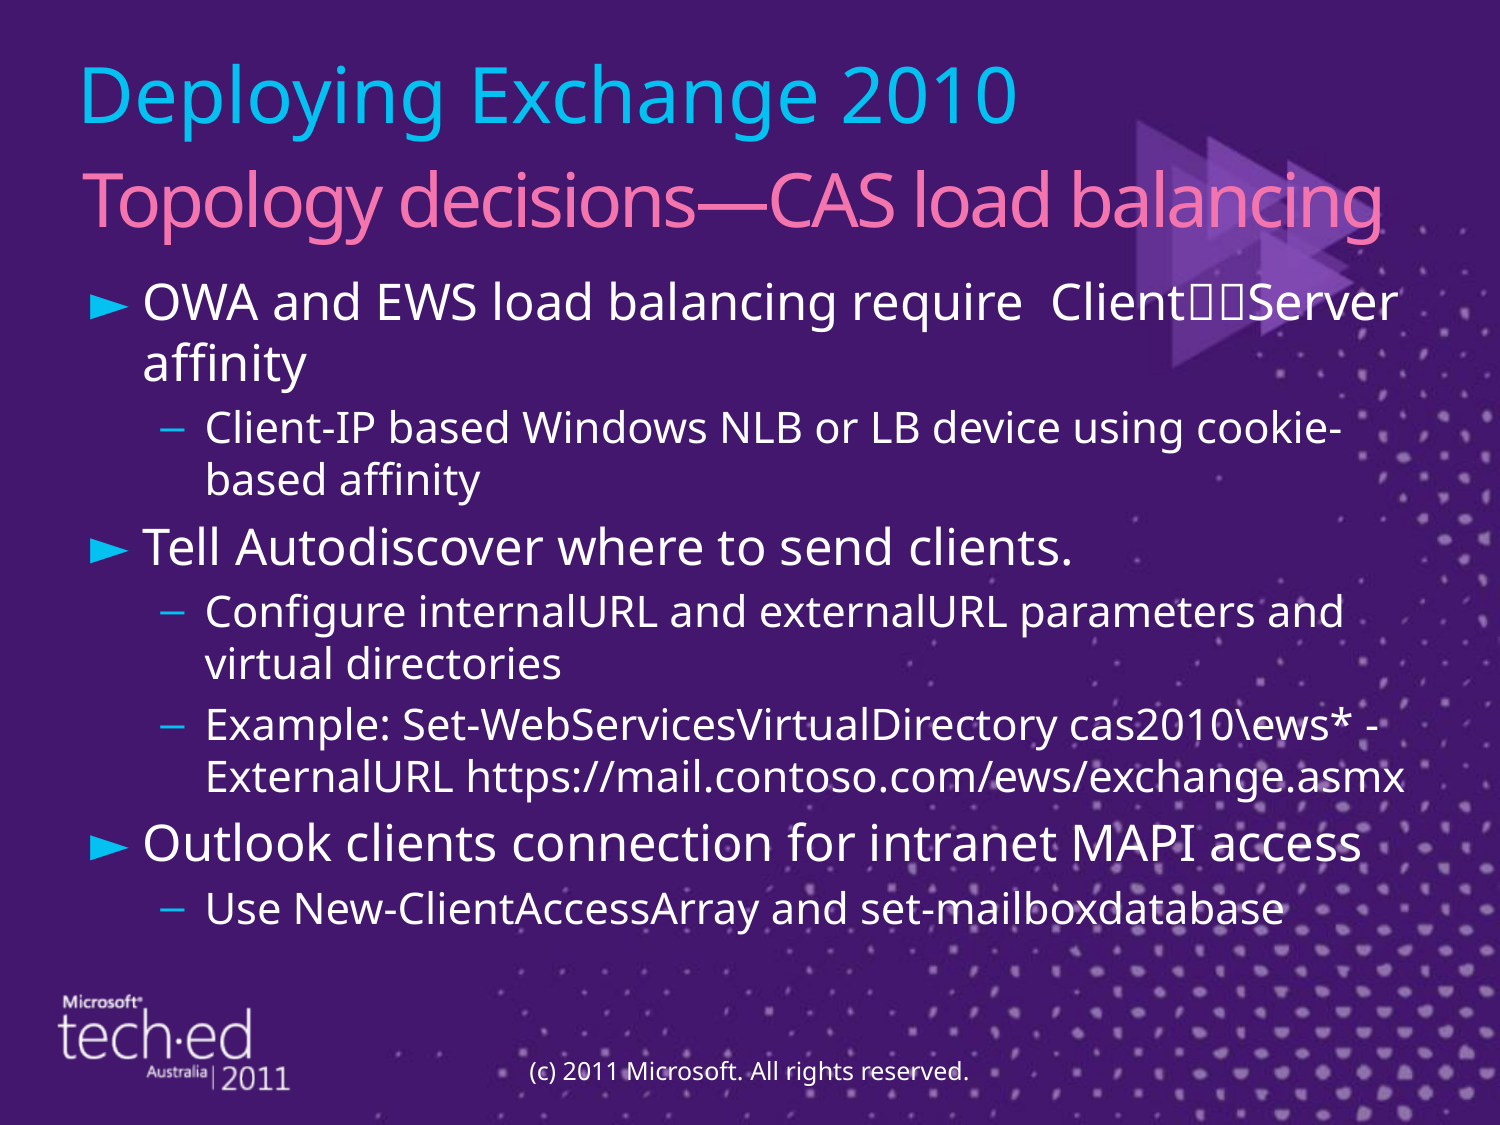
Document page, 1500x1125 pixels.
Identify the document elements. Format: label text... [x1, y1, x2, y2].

footer (c) 2011 Microsoft. All rights reserved. [512, 1042, 988, 1103]
picture [0, 0, 1500, 1125]
text_box Topology decisions—CAS load balancing [67, 155, 1404, 251]
list OWA and EWS load balancing require ClientServer affinity Client-IP based Windows NLB or LB device using cookie-based affinity Tell Autodiscover where to send clients. Configure internalURL and externalURL parameters and virtual directories Example: Set-WebServicesVirtualDirectory cas2010\ews* -ExternalURL https://mail.contoso.com/ews/exchange.asmx Outlook clients connection for intranet MAPI access Use New-ClientAccessArray and set-mailboxdatabase [75, 262, 1425, 1005]
text_box Deploying Exchange 2010 [62, 37, 1438, 147]
